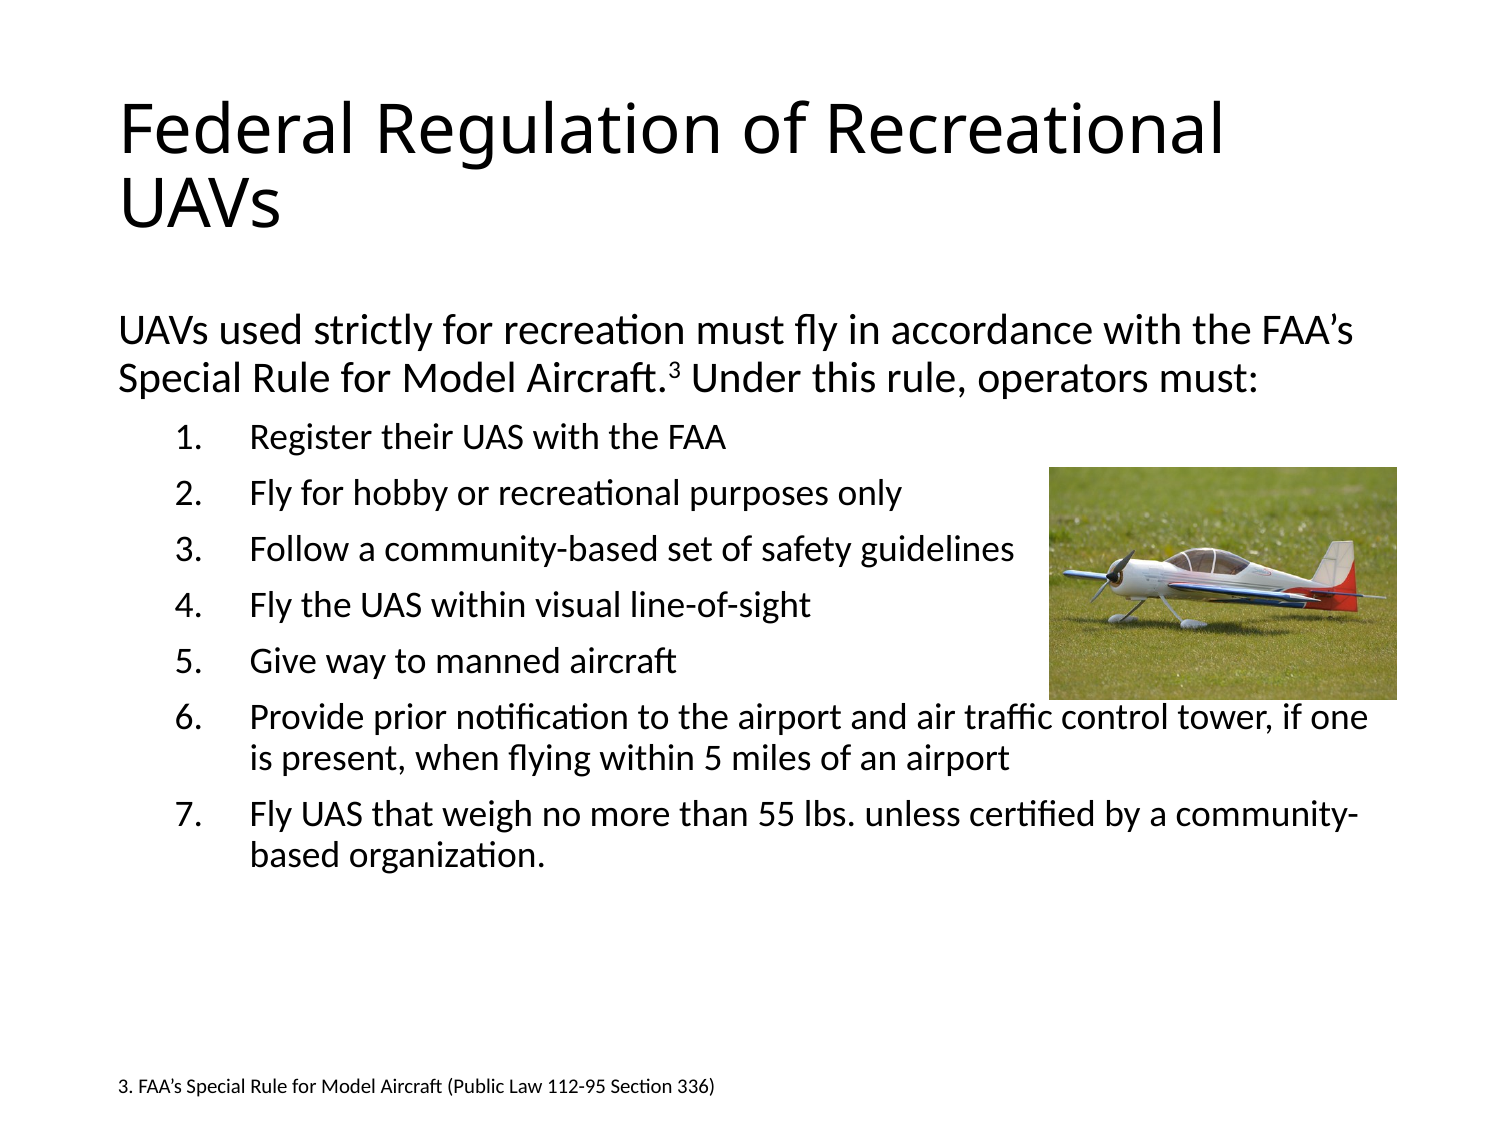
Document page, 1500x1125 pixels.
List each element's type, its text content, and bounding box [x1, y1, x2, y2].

list UAVs used strictly for recreation must fly in accordance with the FAA’s Special Rule for Model Aircraft.3 Under this rule, operators must: Register their UAS with the FAA Fly for hobby or recreational purposes only Follow a community-based set of safety guidelines Fly the UAS within visual line-of-sight Give way to manned aircraft Provide prior notification to the airport and air traffic control tower, if one is present, when flying within 5 miles of an airport Fly UAS that weigh no more than 55 lbs. unless certified by a community-based organization. [102, 299, 1398, 1014]
title Federal Regulation of Recreational UAVs [102, 59, 1398, 278]
text_box 3. FAA’s Special Rule for Model Aircraft (Public Law 112-95 Section 336) [103, 1065, 1397, 1105]
picture [1049, 467, 1397, 700]
